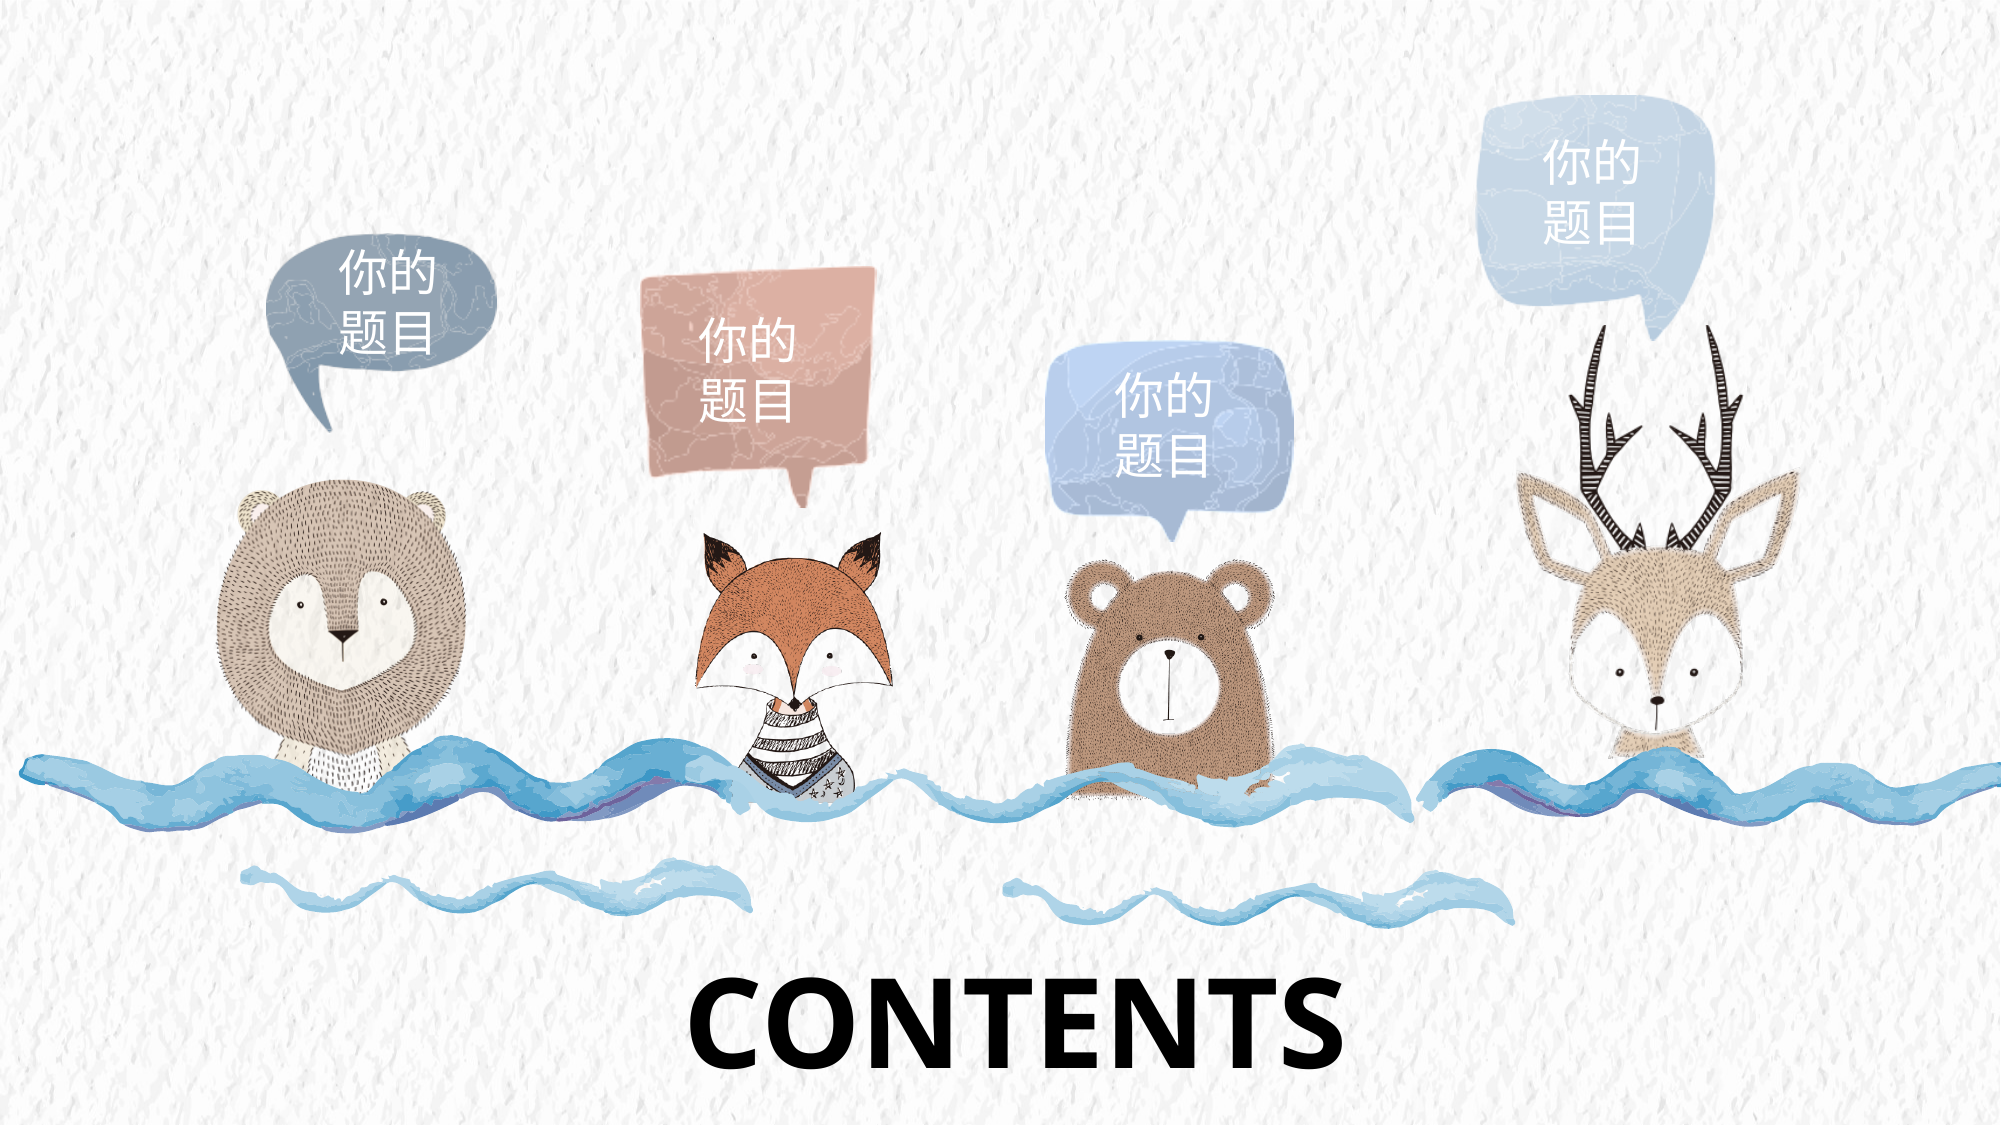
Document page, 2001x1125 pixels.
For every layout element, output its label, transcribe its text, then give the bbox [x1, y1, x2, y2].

text_box CONTENTS [636, 935, 1364, 1101]
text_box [266, 233, 497, 434]
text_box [1474, 95, 1717, 342]
picture [0, 0, 2000, 1125]
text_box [1045, 340, 1294, 542]
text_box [640, 266, 877, 508]
